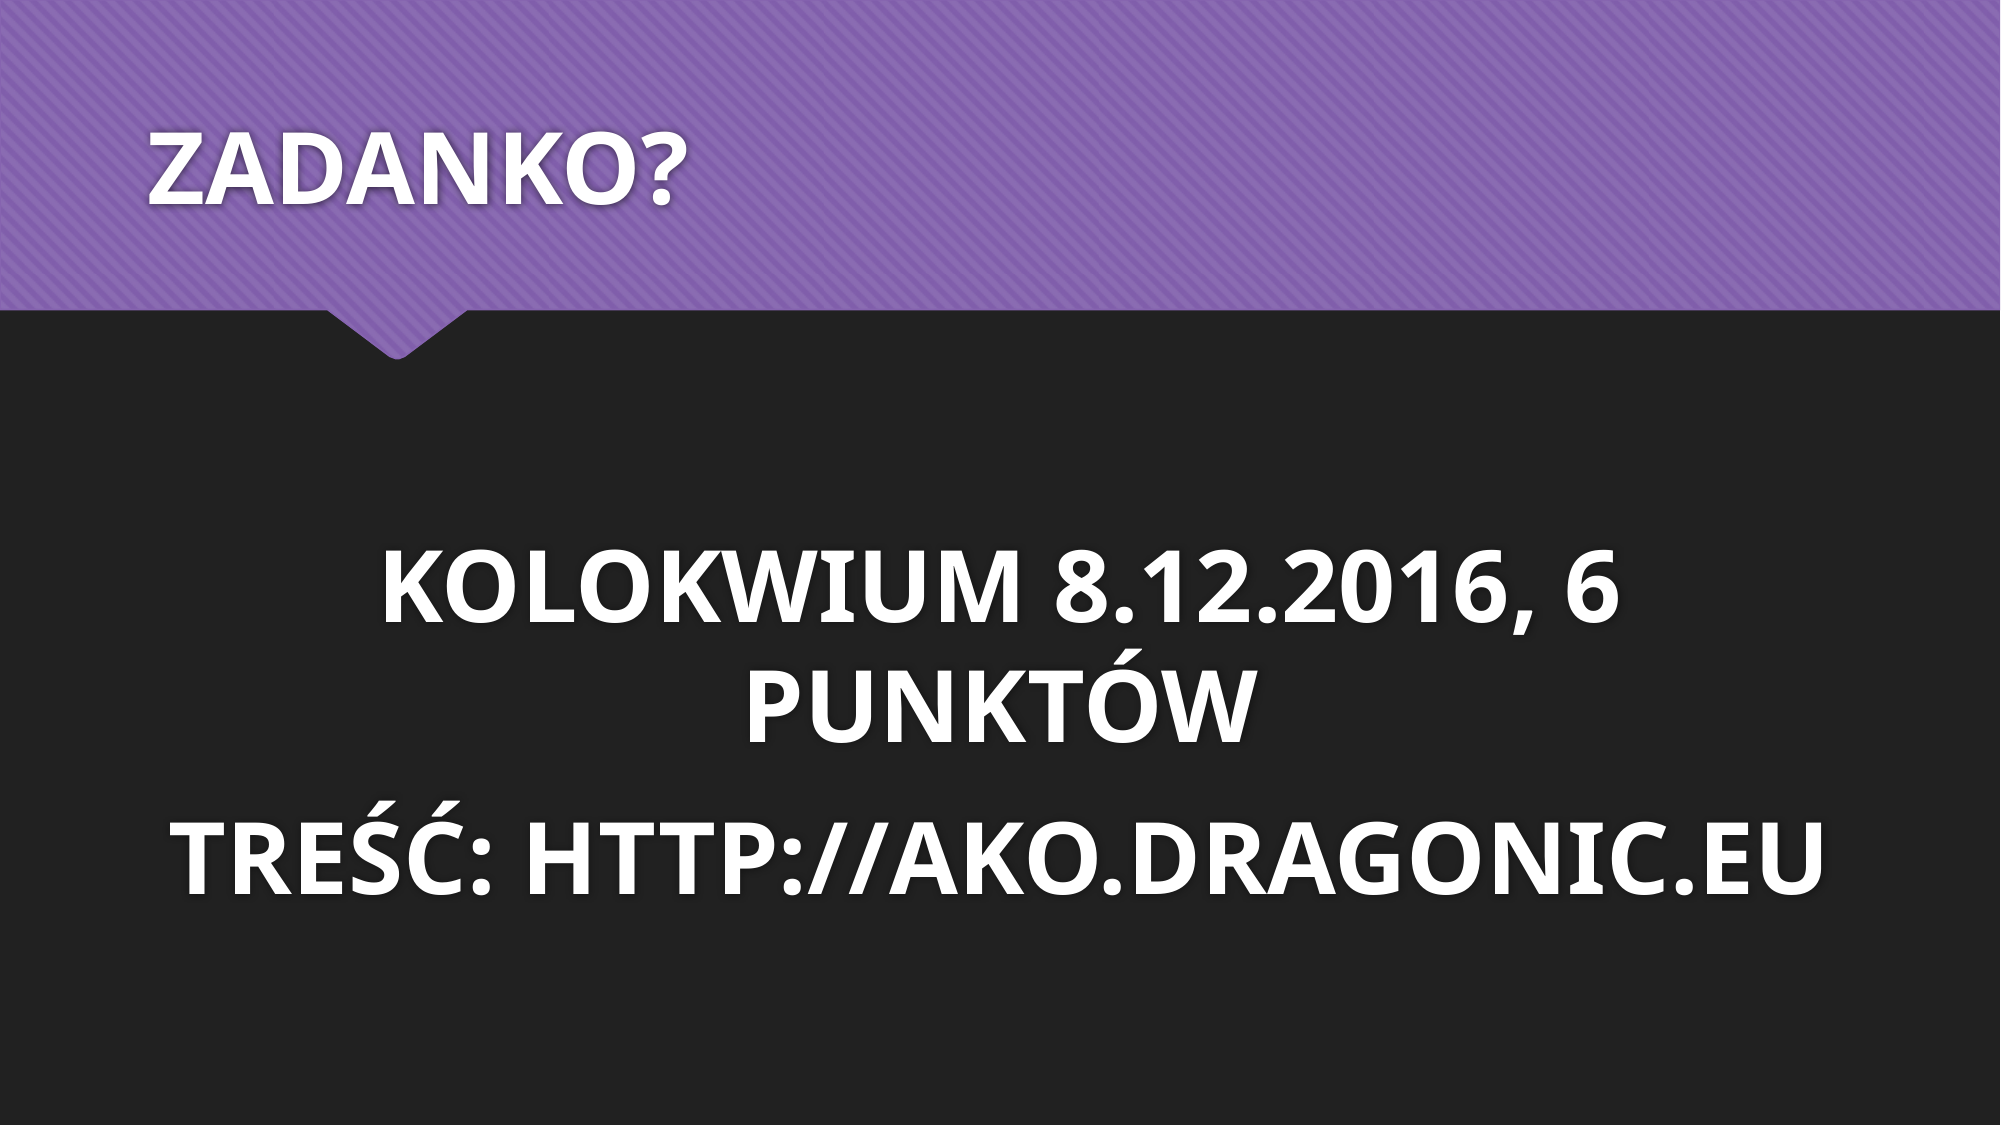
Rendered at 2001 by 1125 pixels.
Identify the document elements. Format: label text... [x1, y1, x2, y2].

text_box KOLOKWIUM 8.12.2016, 6 PUNKTÓW TREŚĆ: HTTP://AKO.DRAGONIC.EU [132, 374, 1868, 1063]
title ZADANKO? [132, 73, 1868, 233]
